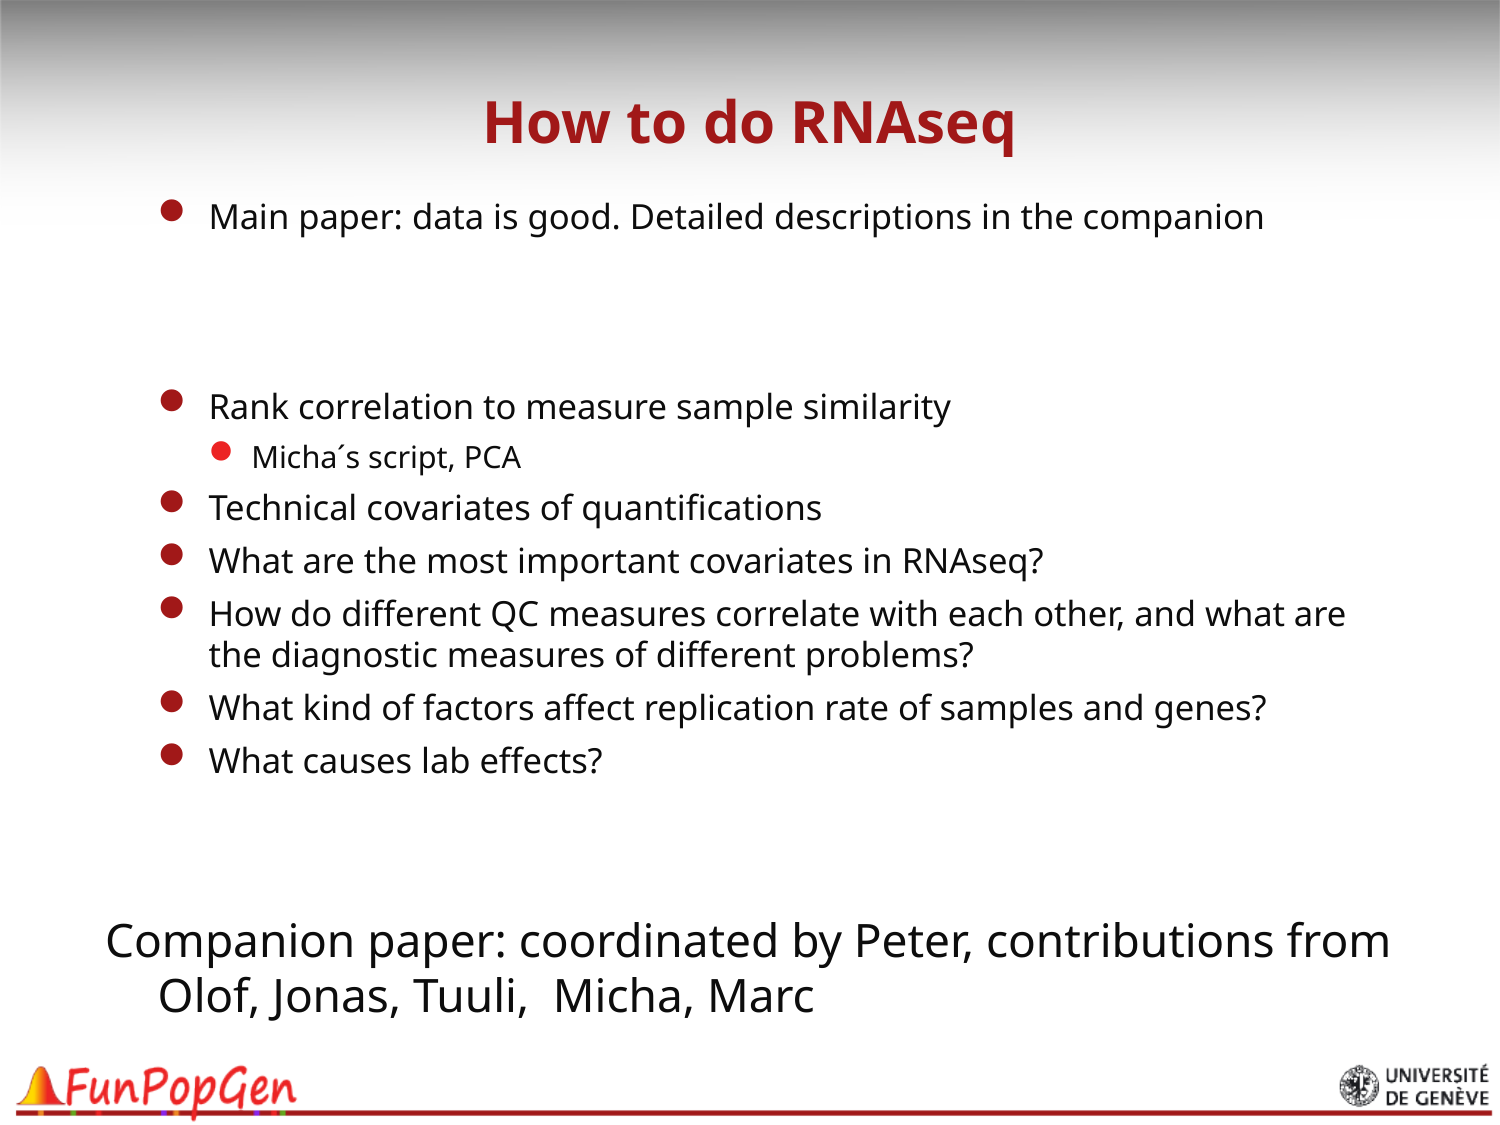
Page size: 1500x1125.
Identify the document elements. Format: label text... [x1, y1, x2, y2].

title How to do RNAseq [90, 17, 1410, 163]
list Main paper: data is good. Detailed descriptions in the companion Rank correlation to measure sample similarity Micha´s script, PCA Technical covariates of quantifications What are the most important covariates in RNAseq? How do different QC measures correlate with each other, and what are the diagnostic measures of different problems? What kind of factors affect replication rate of samples and genes? What causes lab effects? Companion paper: coordinated by Peter, contributions from Olof, Jonas, Tuuli, Micha, Marc [90, 187, 1410, 1038]
picture [0, 0, 1500, 1125]
